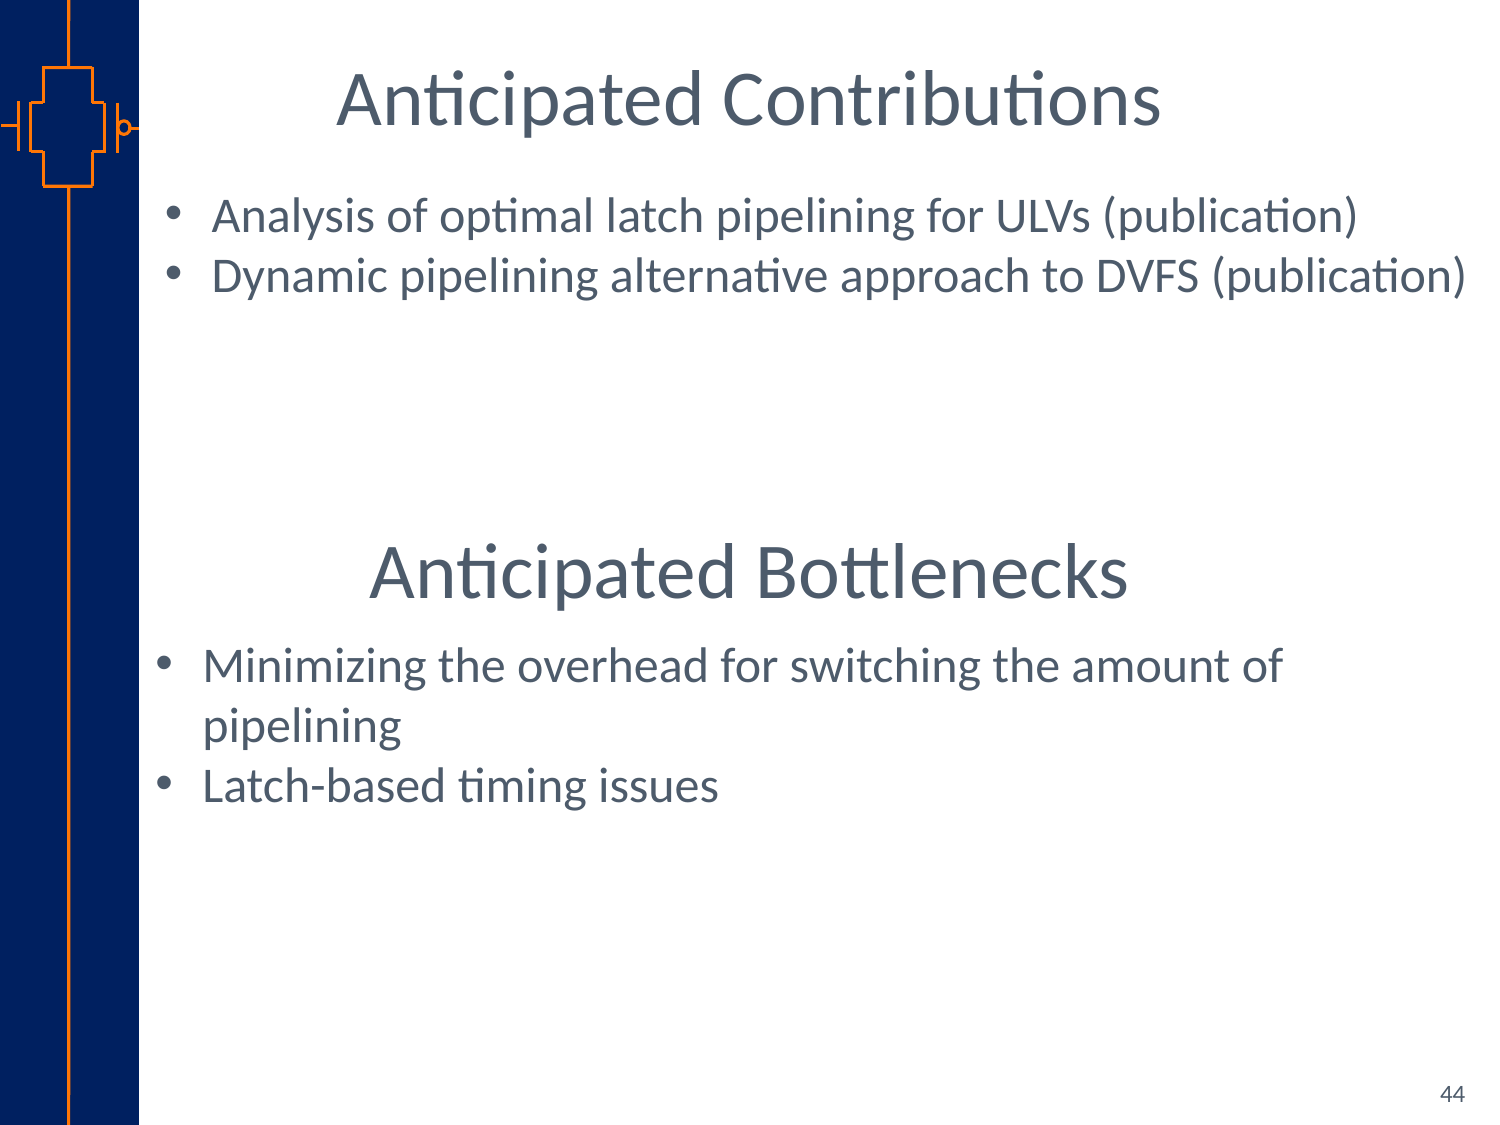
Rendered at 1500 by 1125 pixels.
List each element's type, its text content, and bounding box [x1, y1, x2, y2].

text_box Anticipated Contributions [0, 38, 1500, 149]
text_box Anticipated Bottlenecks [0, 512, 1500, 623]
text_box Minimizing the overhead for switching the amount of pipelining Latch-based timing issues [140, 624, 1500, 880]
slide_number 44 [1425, 1062, 1488, 1123]
text_box Analysis of optimal latch pipelining for ULVs (publication) Dynamic pipelining alternative approach to DVFS (publication) [149, 174, 1500, 370]
